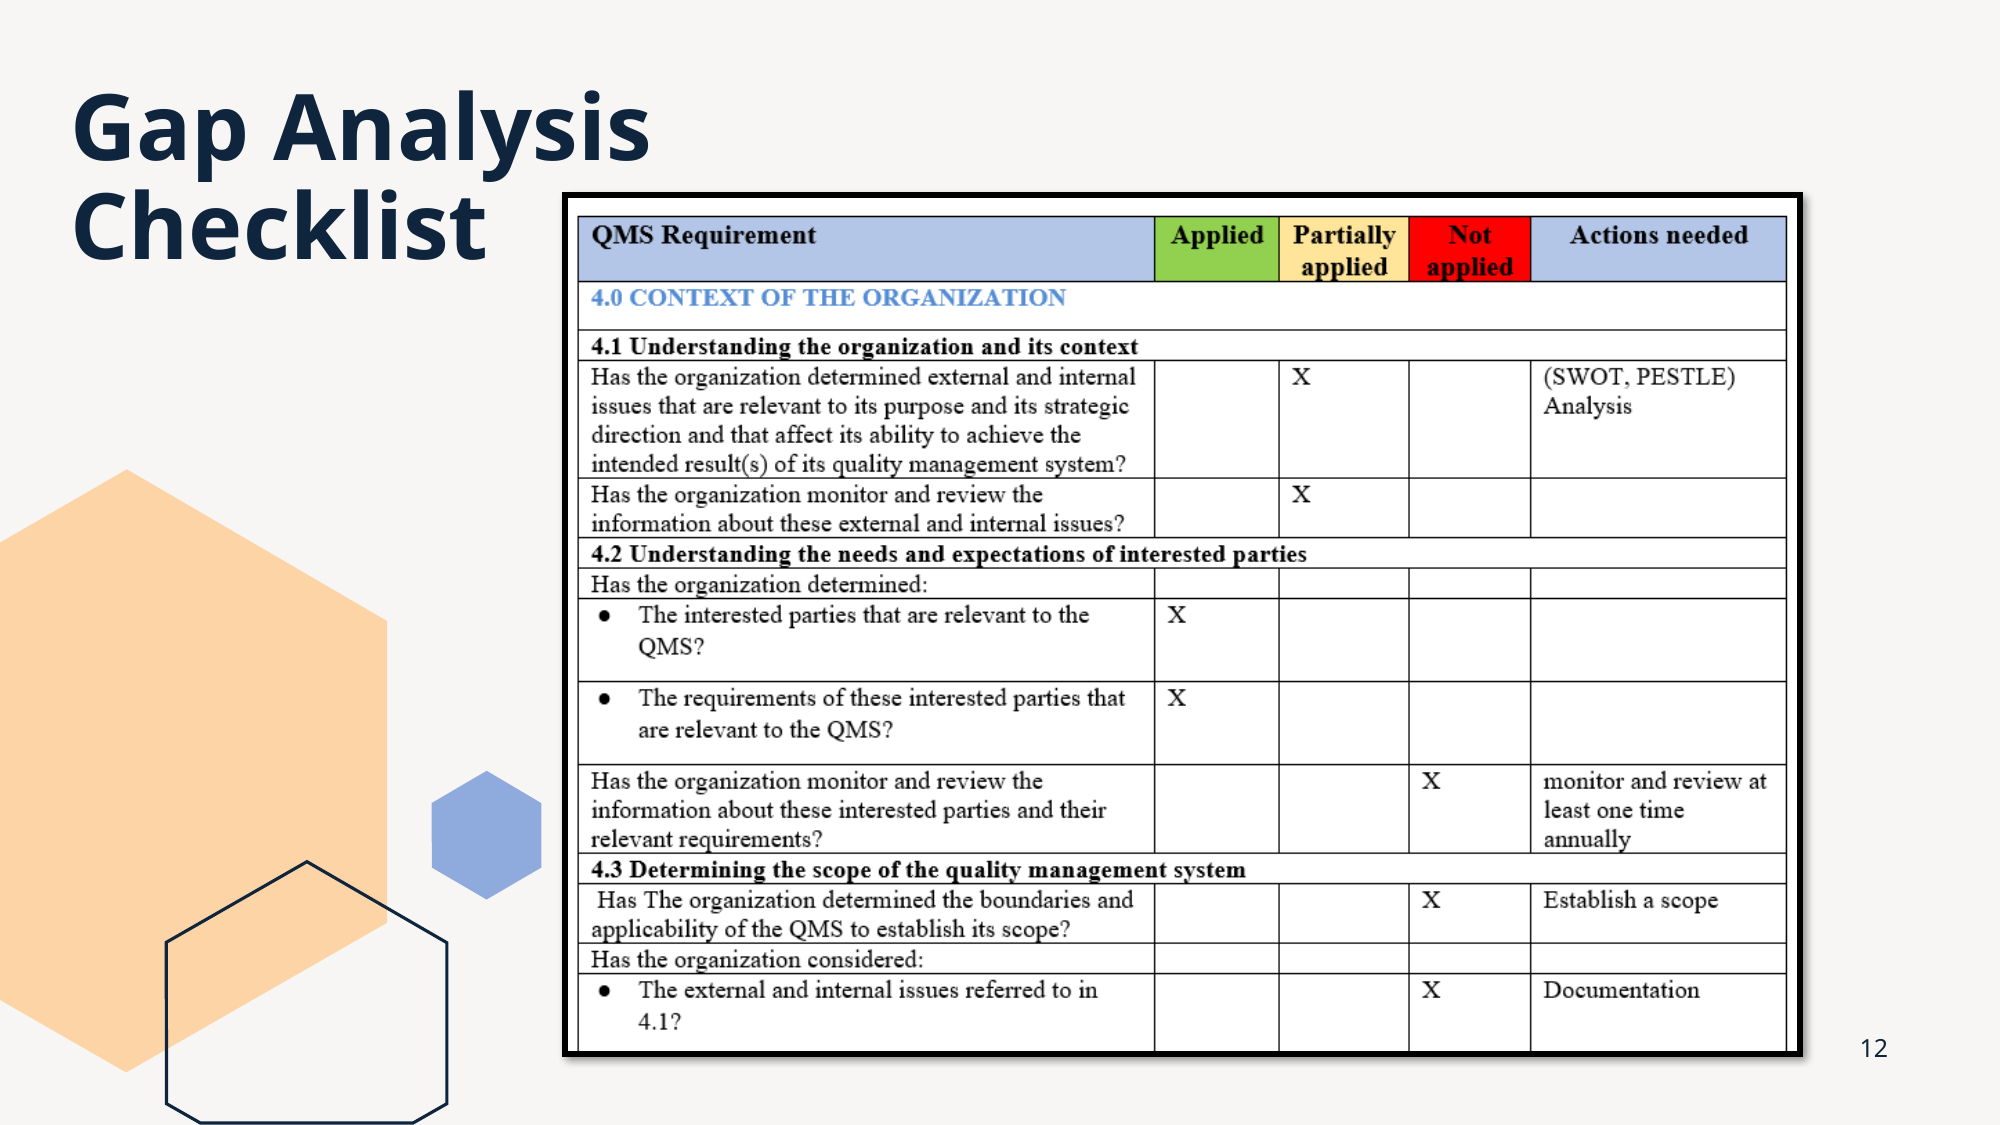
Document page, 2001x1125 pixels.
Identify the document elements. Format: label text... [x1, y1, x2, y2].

picture [568, 198, 1797, 1052]
slide_number 12 [1836, 1020, 1912, 1080]
title Gap Analysis Checklist [55, 73, 940, 261]
